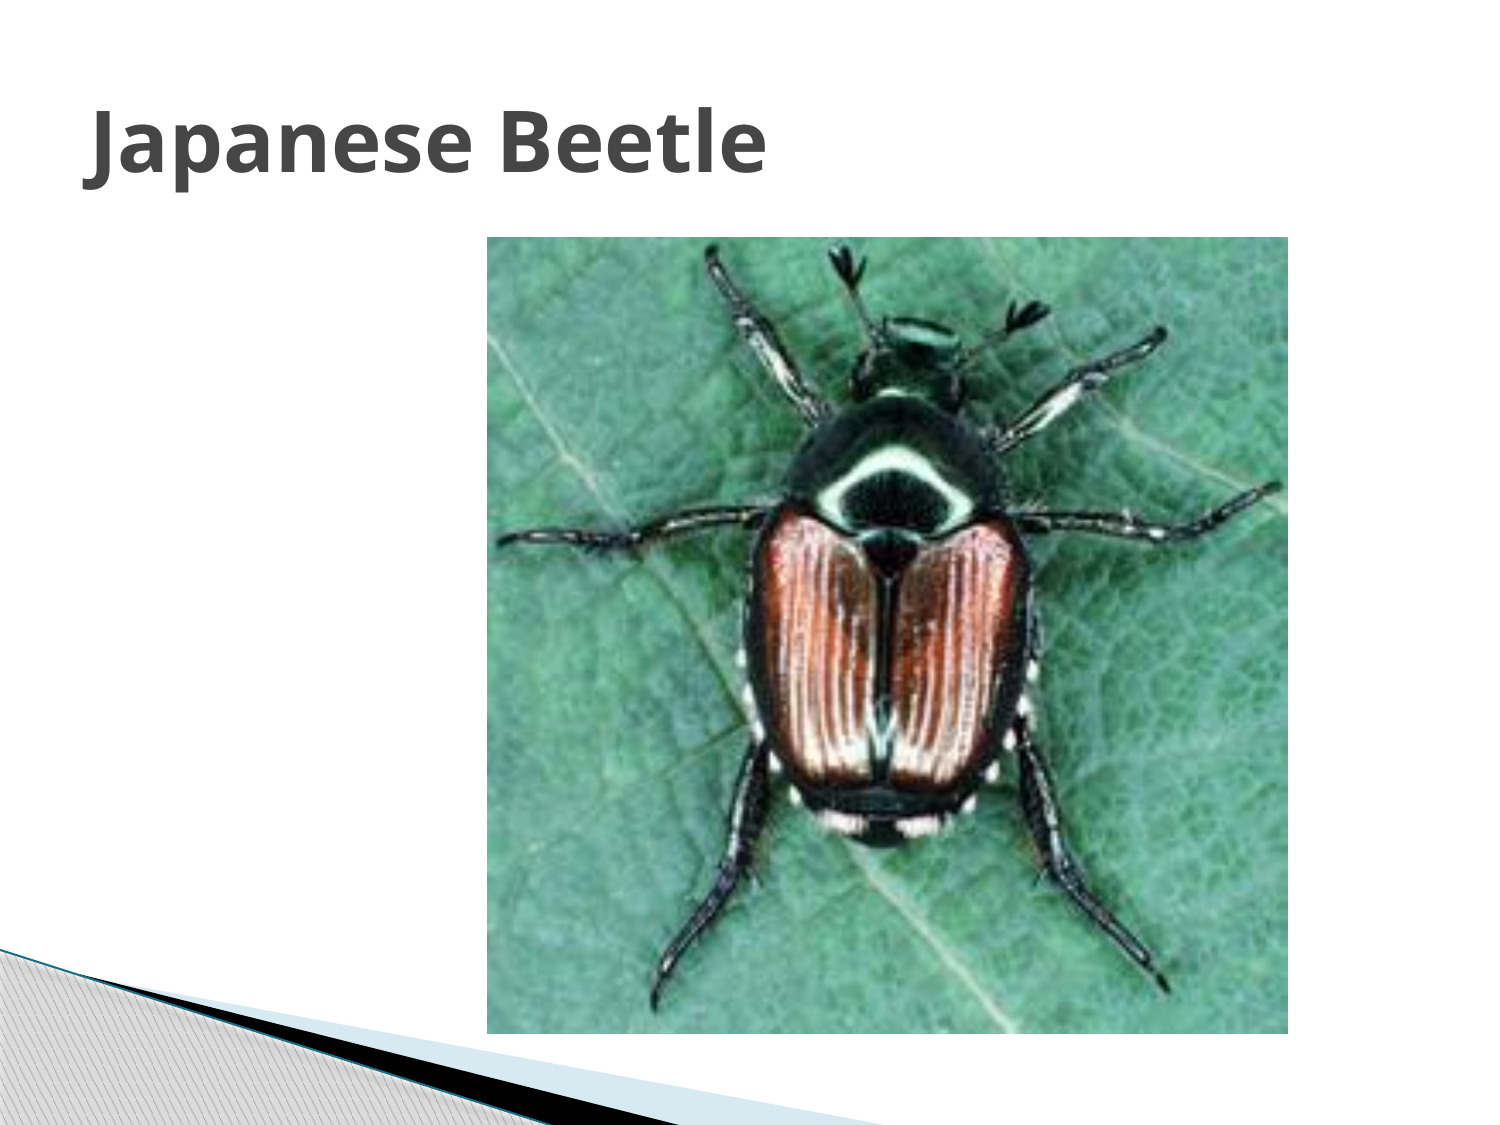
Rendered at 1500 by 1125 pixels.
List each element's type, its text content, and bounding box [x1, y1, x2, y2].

title Japanese Beetle [75, 45, 1425, 233]
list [487, 237, 1288, 1035]
